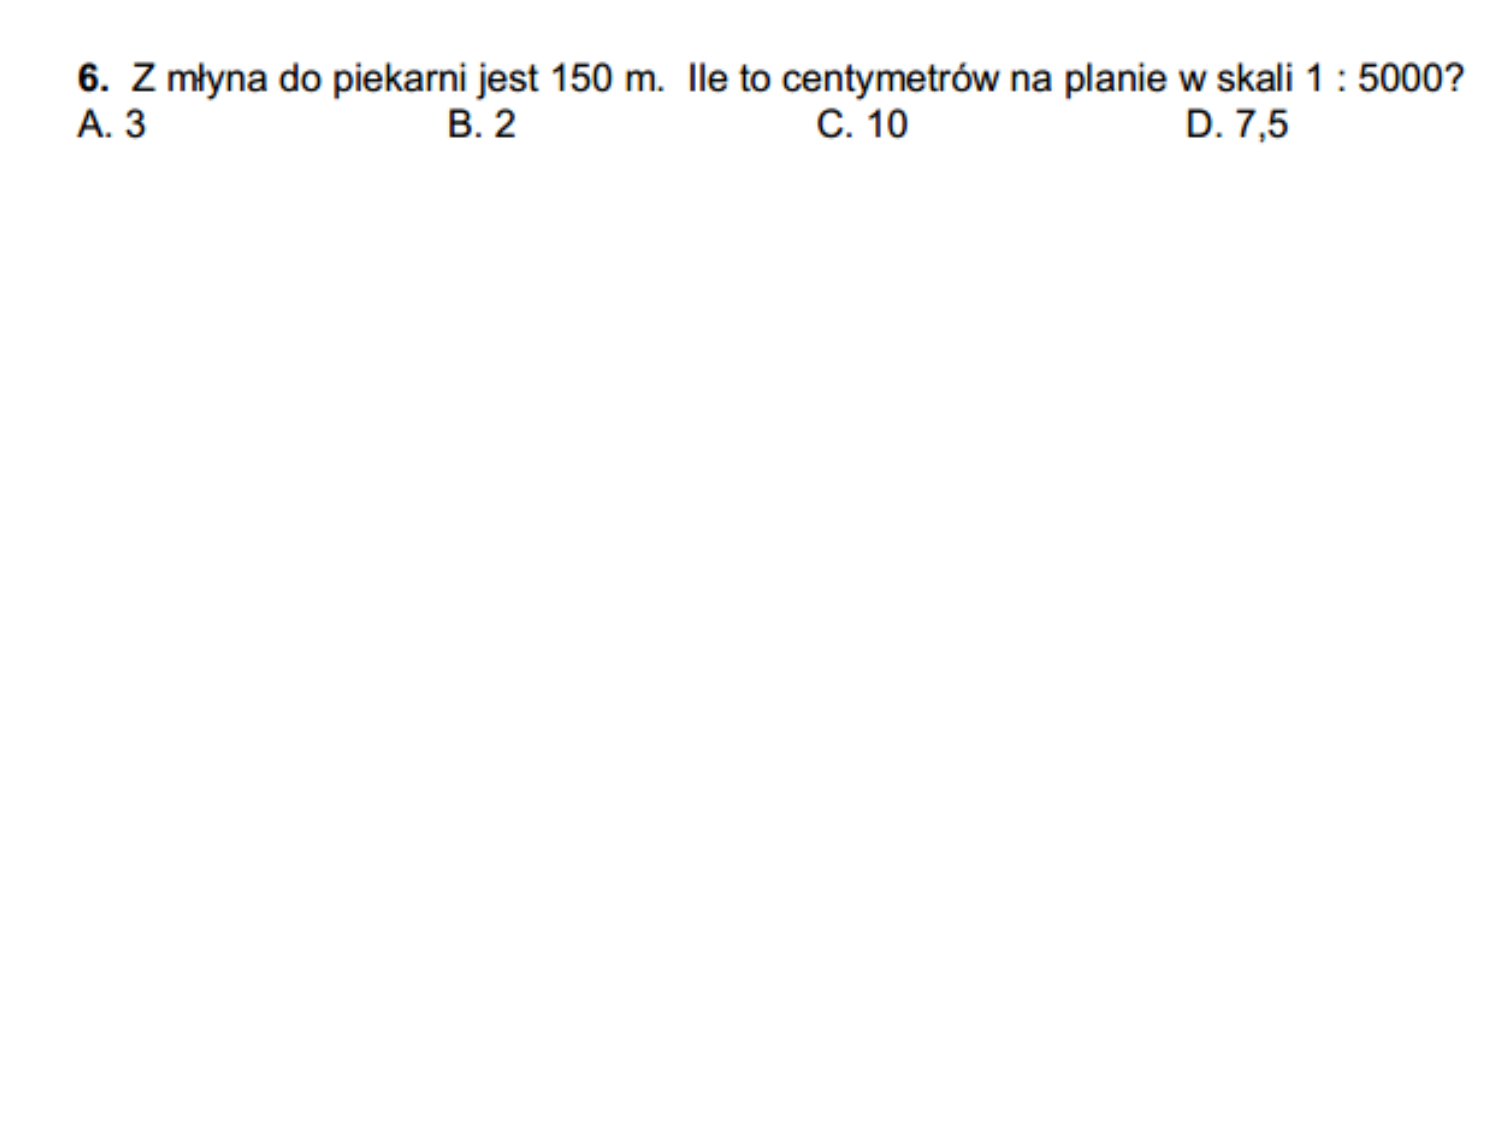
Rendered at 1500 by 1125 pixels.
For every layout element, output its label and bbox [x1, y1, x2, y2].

picture [21, 36, 1495, 167]
